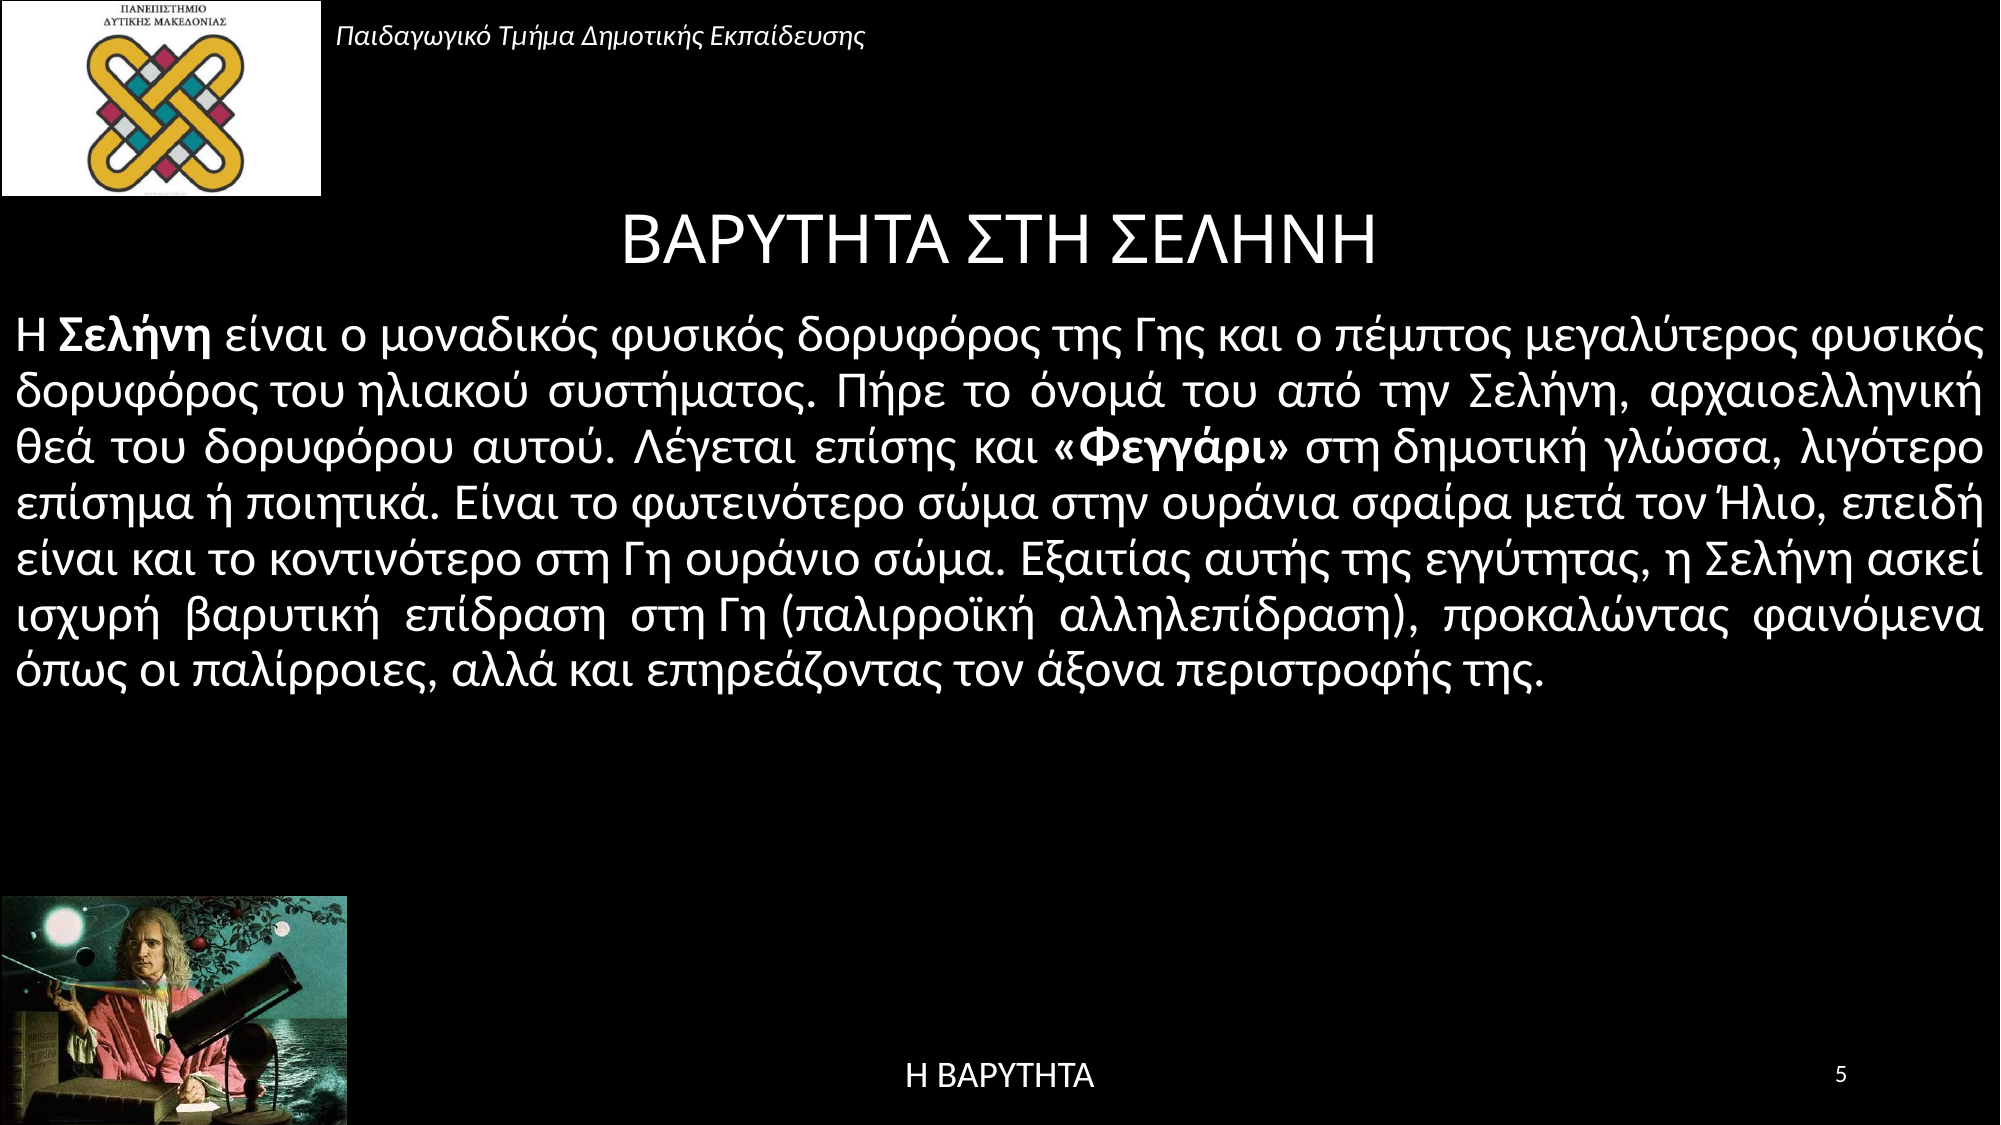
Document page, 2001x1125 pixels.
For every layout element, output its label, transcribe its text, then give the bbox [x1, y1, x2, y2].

title ΒΑΡΥΤΗΤΑ ΣΤΗ ΣΕΛΗΝΗ [0, 196, 2000, 286]
slide_number 5 [1412, 1042, 1863, 1103]
picture [2, 896, 347, 1125]
footer Η ΒΑΡΥΤΗΤΑ [662, 1042, 1338, 1103]
list Η Σελήνη είναι ο μοναδικός φυσικός δορυφόρος της Γης και ο πέμπτος μεγαλύτερος φυσικός δορυφόρος του ηλιακού συστήματος. Πήρε το όνομά του από την Σελήνη, αρχαιοελληνική θεά του δορυφόρου αυτού. Λέγεται επίσης και «Φεγγάρι» στη δημοτική γλώσσα, λιγότερο επίσημα ή ποιητικά. Είναι το φωτεινότερο σώμα στην ουράνια σφαίρα μετά τον Ήλιο, επειδή είναι και το κοντινότερο στη Γη ουράνιο σώμα. Εξαιτίας αυτής της εγγύτητας, η Σελήνη ασκεί ισχυρή βαρυτική επίδραση στη Γη (παλιρροϊκή αλληλεπίδραση), προκαλώντας φαινόμενα όπως οι παλίρροιες, αλλά και επηρεάζοντας τον άξονα περιστροφής της. [0, 299, 2000, 858]
picture [2, 1, 321, 196]
